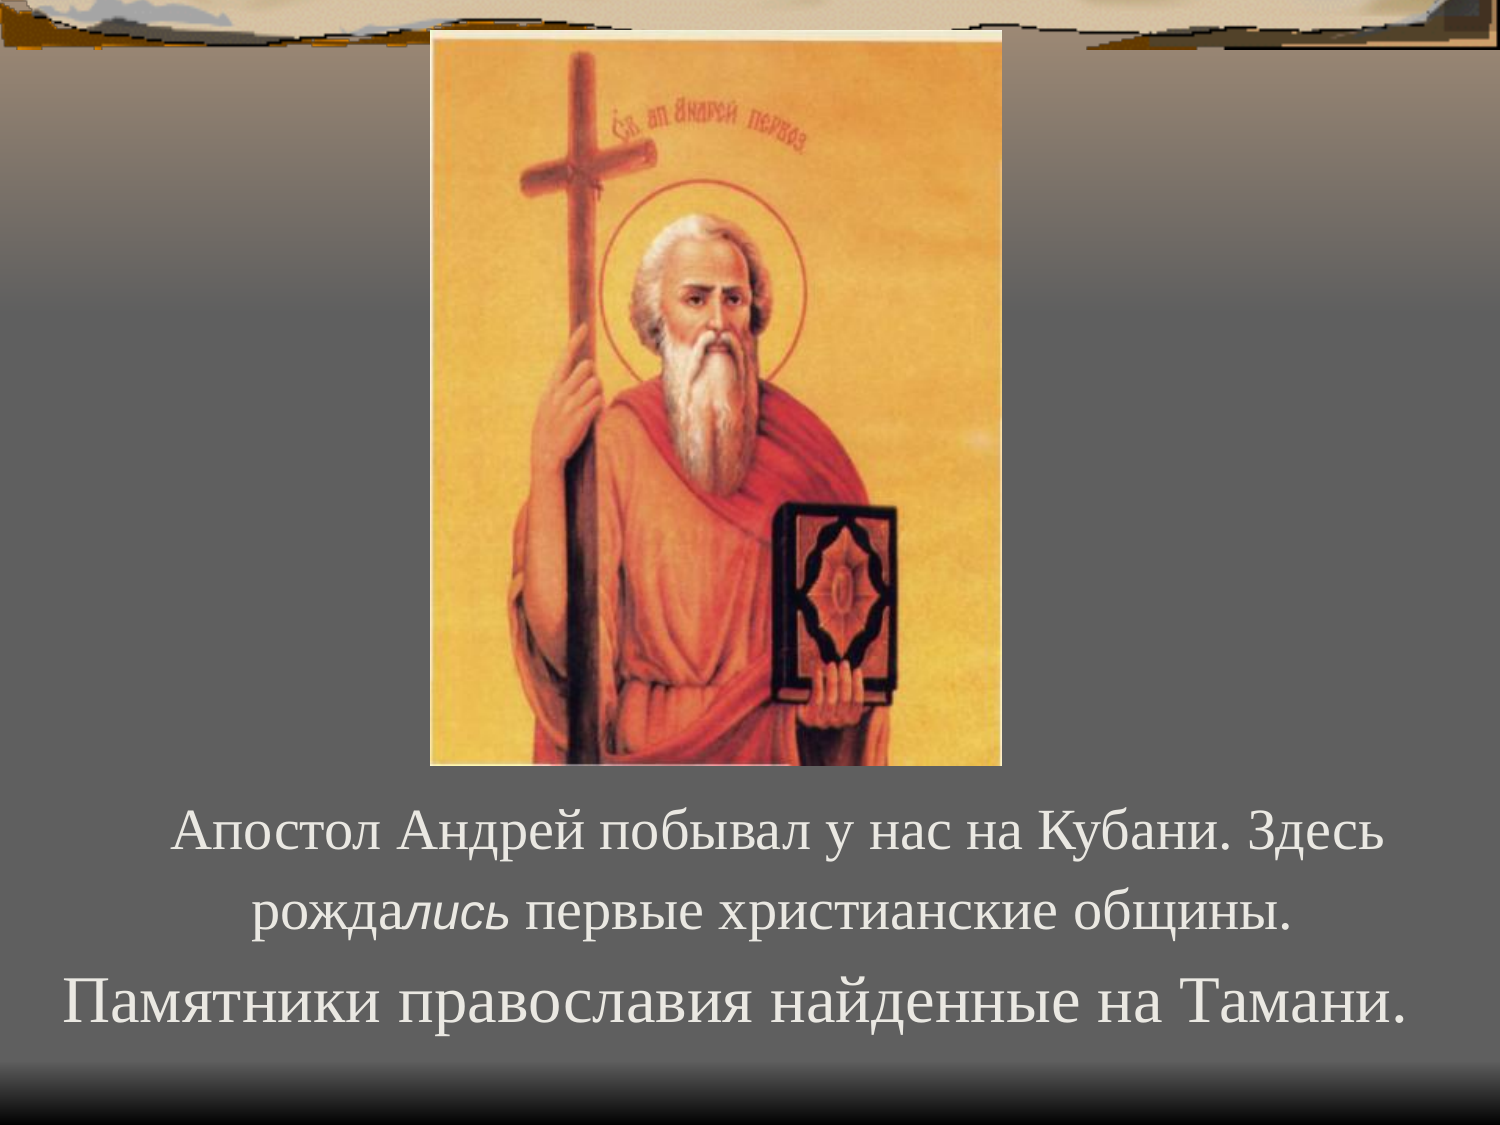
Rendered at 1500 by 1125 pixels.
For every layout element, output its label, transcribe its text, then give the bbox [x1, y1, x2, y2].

list Апостол Андрей побывал у нас на Кубани. Здесь рождались первые христианские общины. Памятники православия найденные на Тамани. [40, 774, 1465, 1062]
picture [0, 0, 1500, 766]
